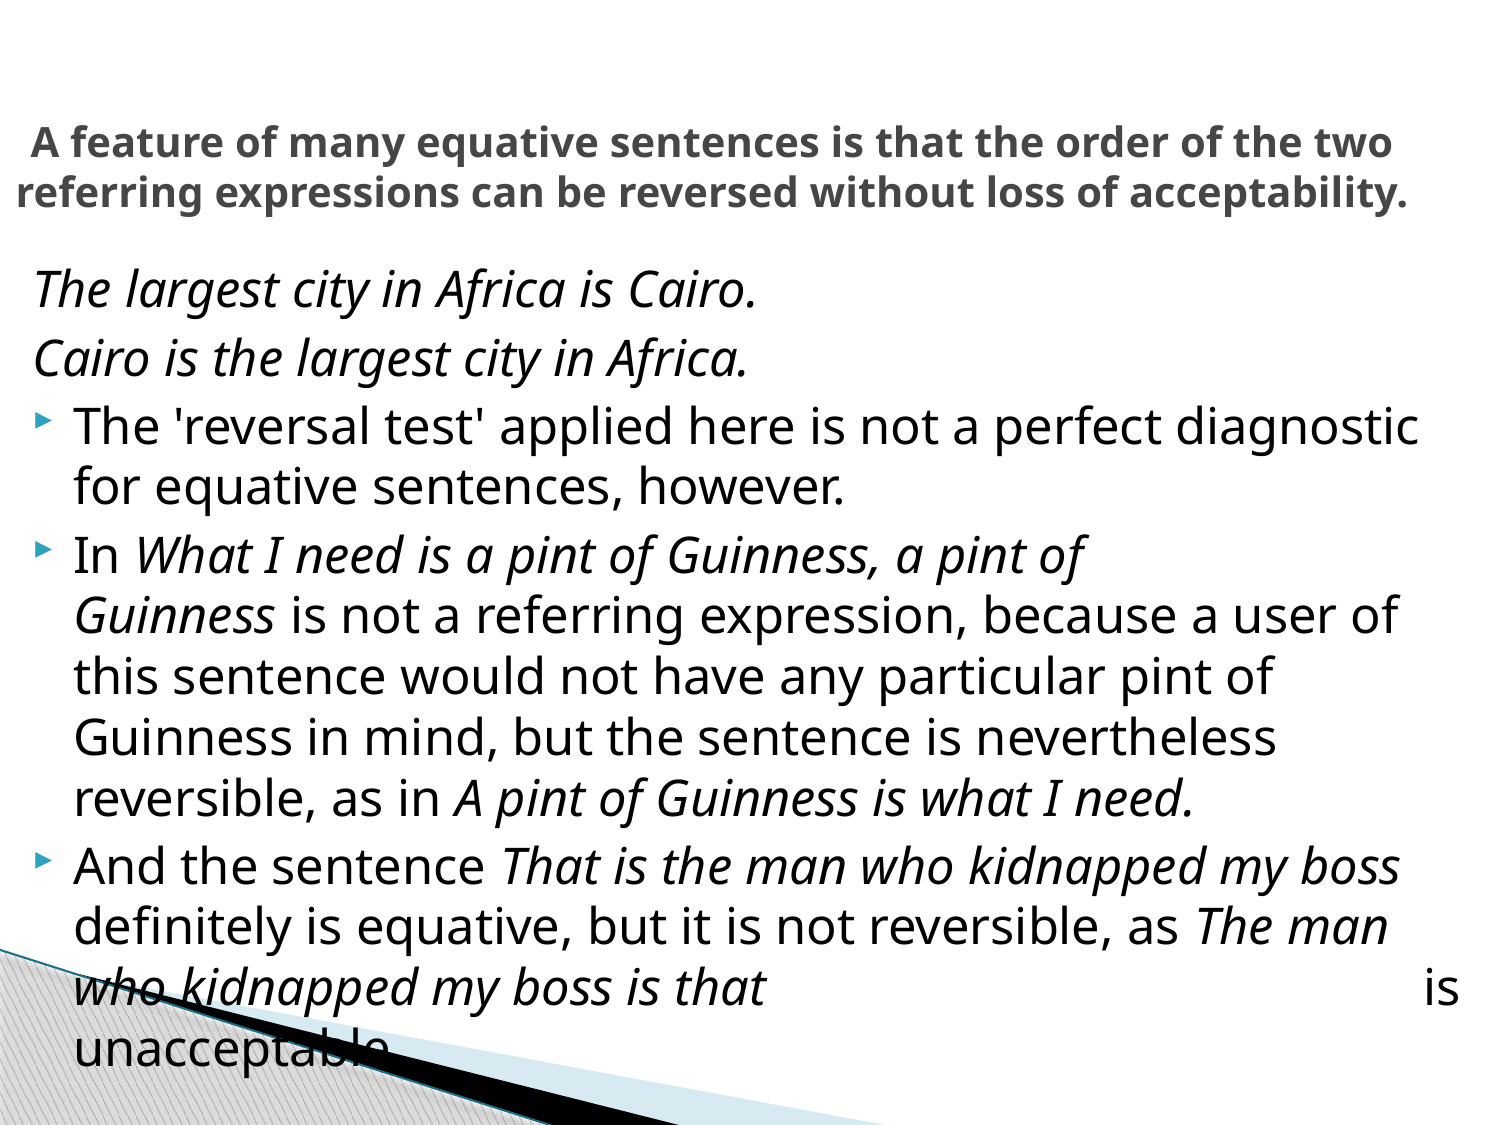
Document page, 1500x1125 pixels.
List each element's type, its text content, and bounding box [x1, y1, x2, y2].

list The largest city in Africa is Cairo. Cairo is the largest city in Africa. The 'reversal test' applied here is not a perfect diagnostic for equative sentences, however. In What I need is a pint of Guinness, a pint of Guinness is not a referring expression, because a user of this sentence would not have any particular pint of Guinness in mind, but the sentence is nevertheless reversible, as in A pint of Guinness is what I need. And the sentence That is the man who kidnapped my boss definitely is equative, but it is not reversible, as The man who kidnapped my boss is that is unacceptable. [0, 249, 1500, 1088]
title A feature of many equative sentences is that the order of the two referring expressions can be reversed without loss of acceptability. [0, 99, 1425, 233]
